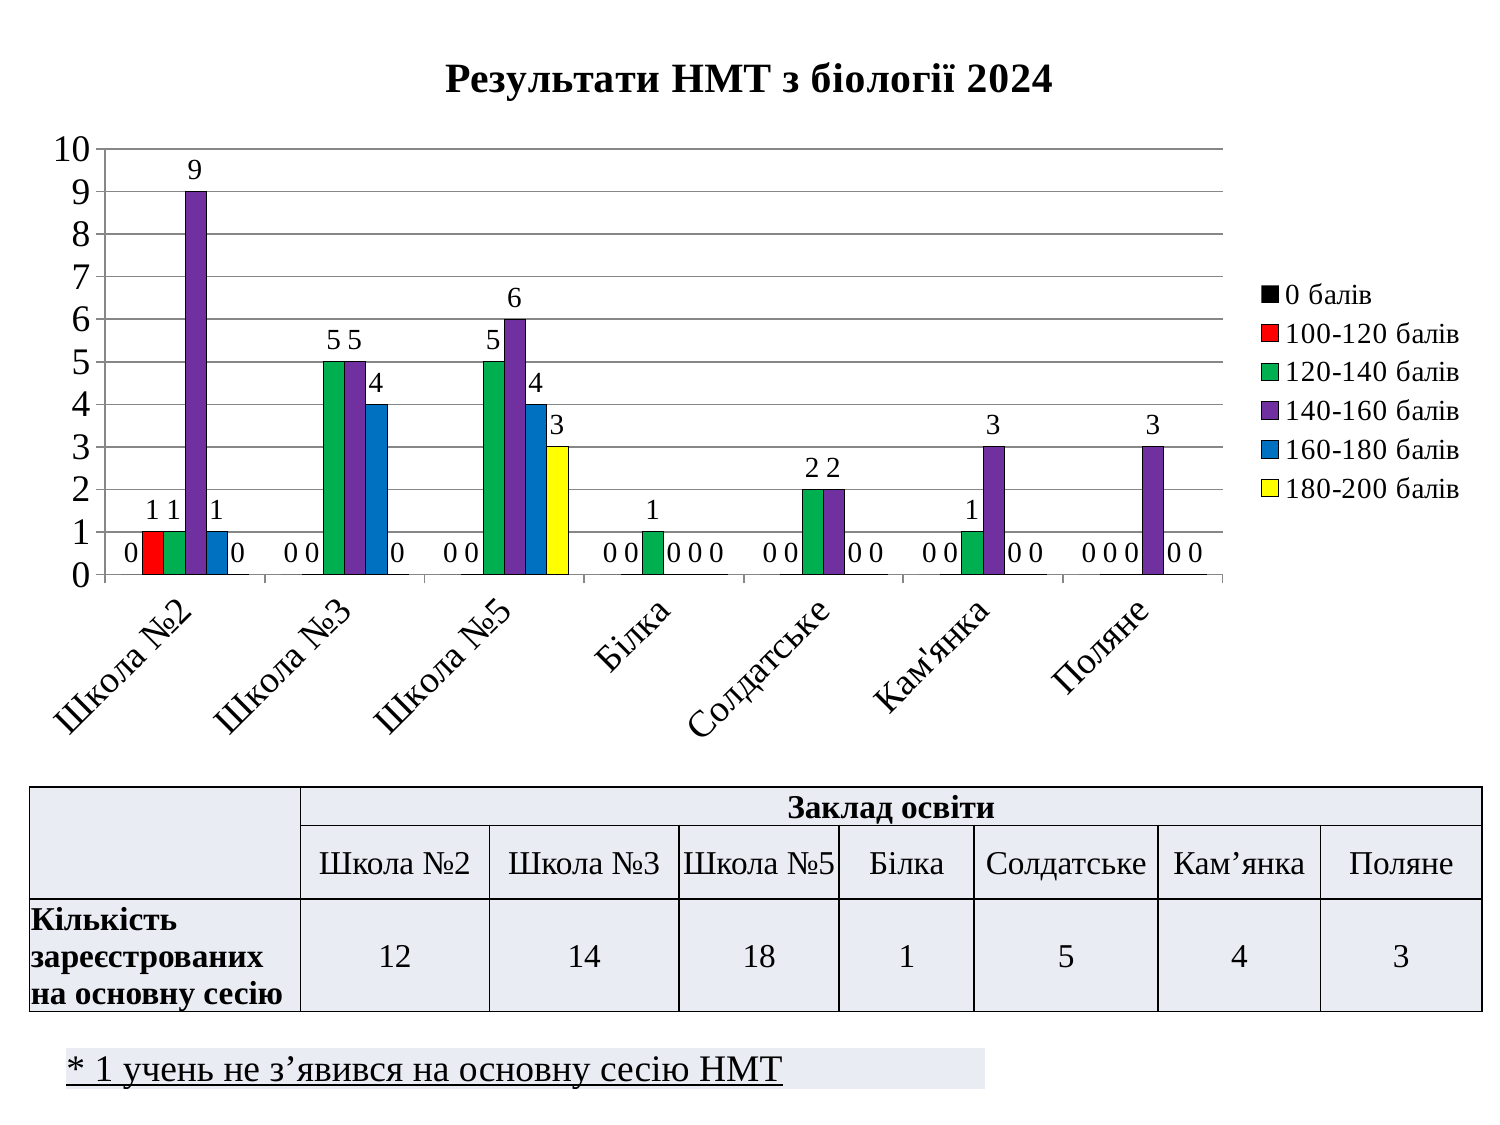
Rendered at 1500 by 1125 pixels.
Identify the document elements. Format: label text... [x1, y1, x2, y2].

table_header [30, 788, 300, 898]
table_cell Кам’янка [1159, 826, 1320, 898]
table_cell Школа №5 [680, 826, 838, 898]
chart [17, 18, 1483, 764]
table_cell 4 [1159, 900, 1320, 1011]
table_cell Кількість зареєстрованих на основну сесію [30, 900, 300, 1011]
table_header Заклад освіти [301, 788, 1481, 825]
table_cell 12 [301, 900, 489, 1011]
table_cell 1 [840, 900, 973, 1011]
table_cell Солдатське [975, 826, 1157, 898]
table_header * 1 учень не з’явився на основну сесію НМТ [66, 1048, 985, 1089]
table_cell Школа №2 [301, 826, 489, 898]
table_cell Поляне [1321, 826, 1481, 898]
table_cell 18 [680, 900, 838, 1011]
table_cell 3 [1321, 900, 1481, 1011]
table_cell Школа №3 [490, 826, 678, 898]
table_cell 14 [490, 900, 678, 1011]
table_cell Білка [840, 826, 973, 898]
table_cell 5 [975, 900, 1157, 1011]
